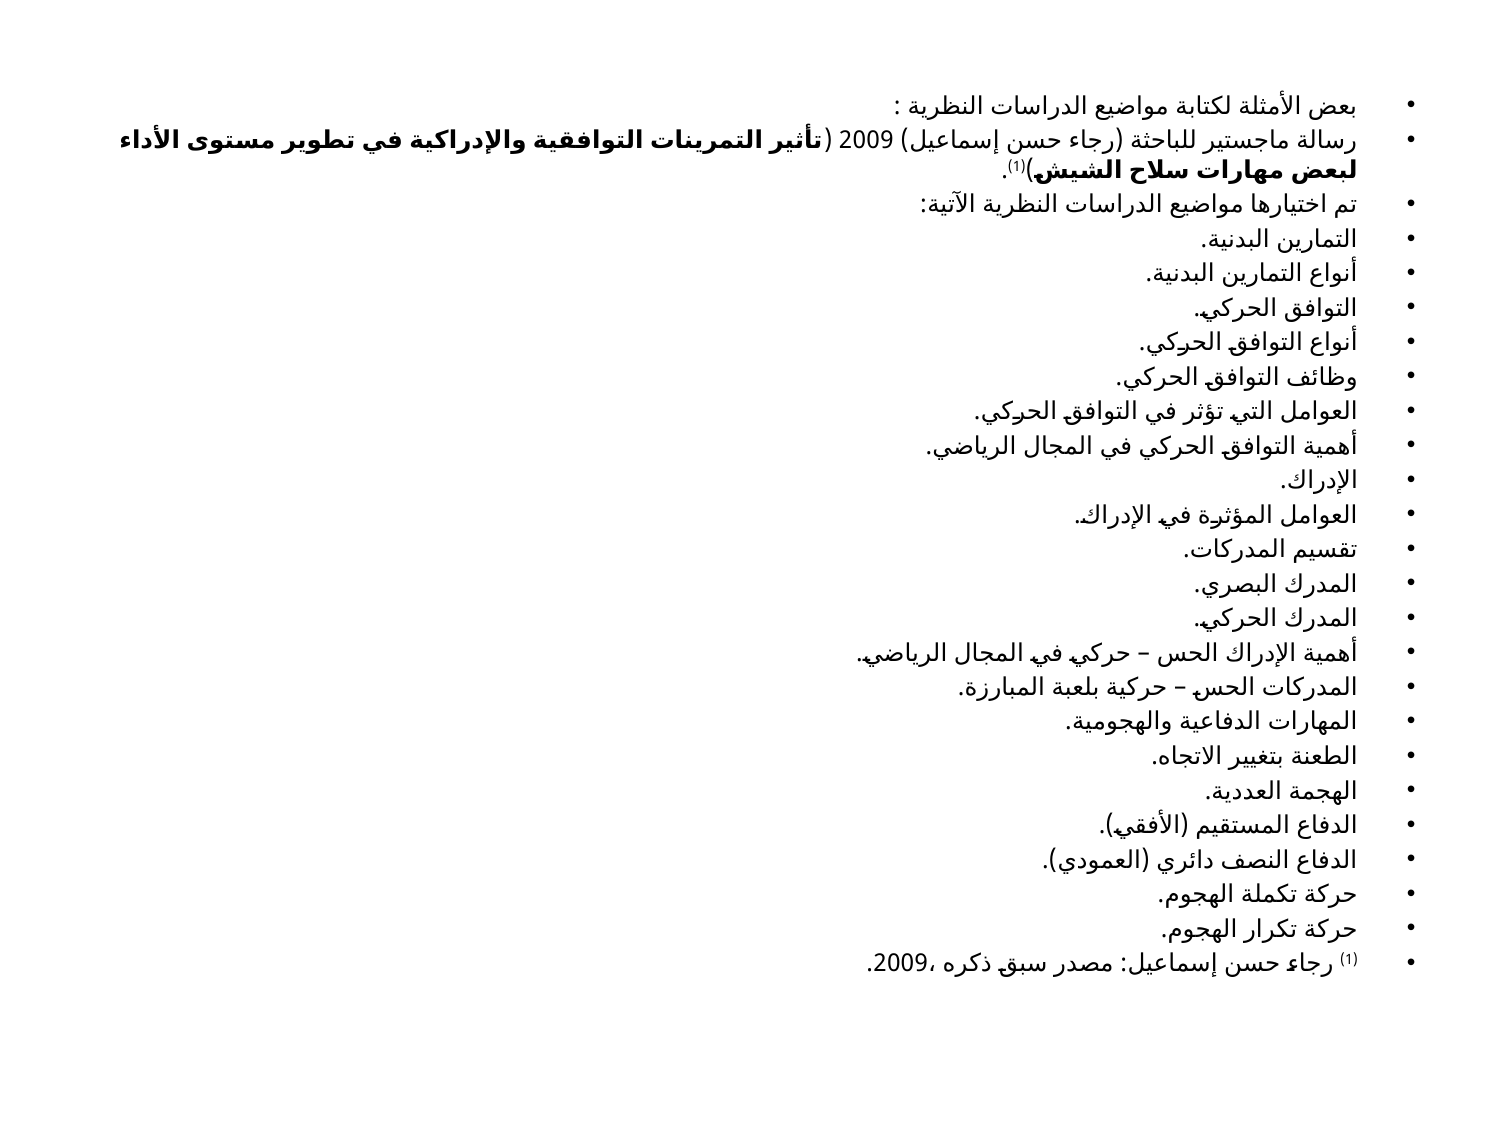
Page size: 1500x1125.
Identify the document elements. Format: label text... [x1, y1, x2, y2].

list بعض الأمثلة لكتابة مواضيع الدراسات النظرية : رسالة ماجستير للباحثة (رجاء حسن إسماعيل) 2009 (تأثير التمرينات التوافقية والإدراكية في تطوير مستوى الأداء لبعض مهارات سلاح الشيش)(1). تم اختيارها مواضيع الدراسات النظرية الآتية: التمارين البدنية. أنواع التمارين البدنية. التوافق الحركي. أنواع التوافق الحركي. وظائف التوافق الحركي. العوامل التي تؤثر في التوافق الحركي. أهمية التوافق الحركي في المجال الرياضي. الإدراك. العوامل المؤثرة في الإدراك. تقسيم المدركات. المدرك البصري. المدرك الحركي. أهمية الإدراك الحس – حركي في المجال الرياضي. المدركات الحس – حركية بلعبة المبارزة. المهارات الدفاعية والهجومية. الطعنة بتغيير الاتجاه. الهجمة العددية. الدفاع المستقيم (الأفقي). الدفاع النصف دائري (العمودي). حركة تكملة الهجوم. حركة تكرار الهجوم. (1) رجاء حسن إسماعيل: مصدر سبق ذكره ،2009. [75, 82, 1425, 1005]
